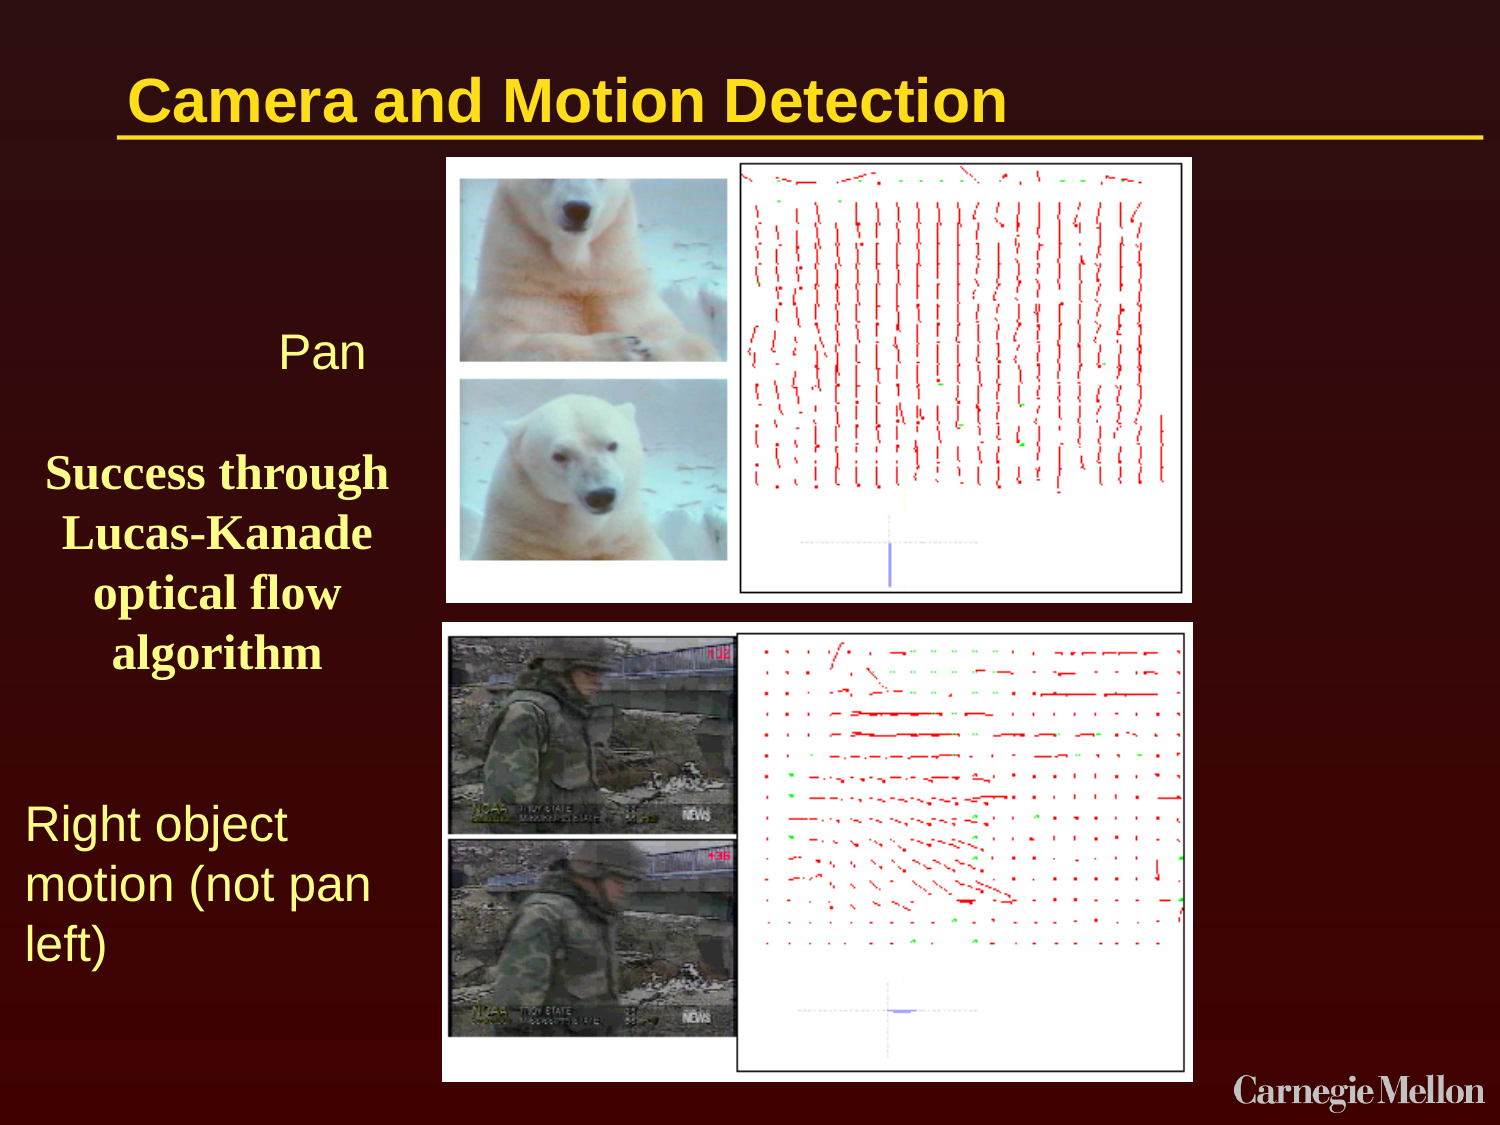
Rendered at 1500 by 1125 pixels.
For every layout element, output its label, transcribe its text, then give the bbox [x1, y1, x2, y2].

title Camera and Motion Detection [111, 26, 1388, 168]
picture [1234, 1074, 1485, 1114]
text_box Pan [263, 312, 383, 388]
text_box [441, 622, 1193, 1082]
picture [445, 157, 1192, 604]
text_box Right object motion (not pan left) [9, 783, 436, 979]
text_box Success through Lucas-Kanade optical flow algorithm [22, 431, 413, 687]
